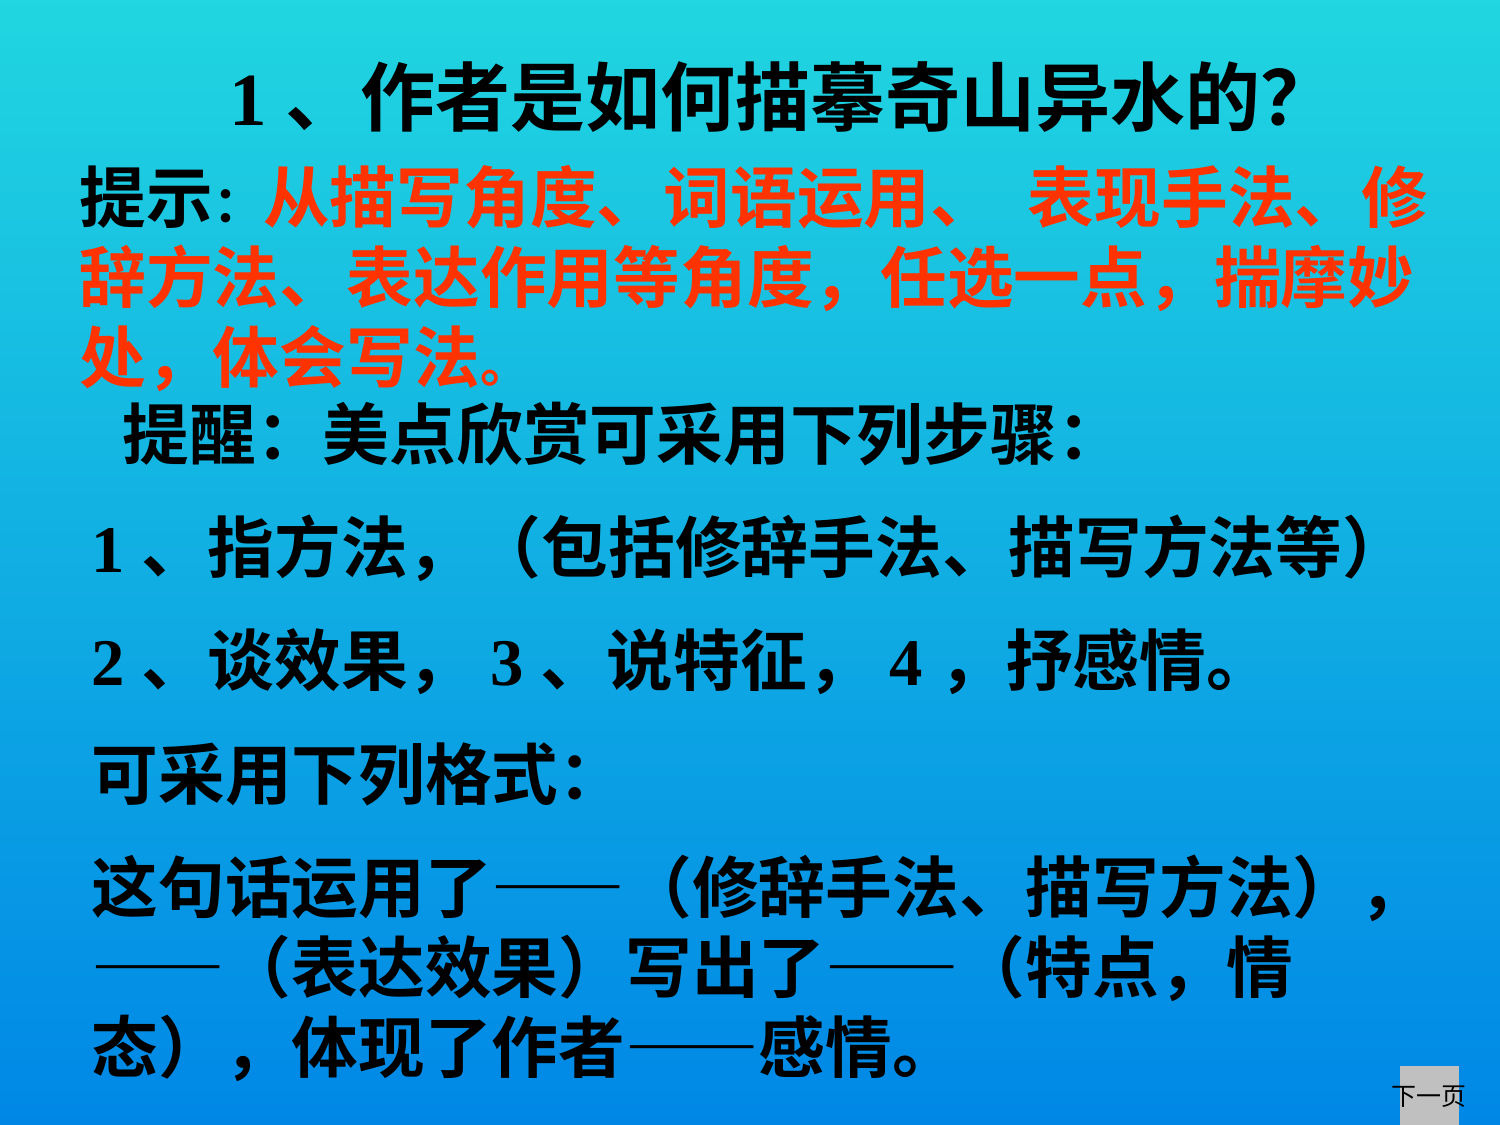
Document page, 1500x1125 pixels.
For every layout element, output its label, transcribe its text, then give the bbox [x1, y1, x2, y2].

text_box 下一页 [1399, 1065, 1459, 1125]
text_box 提醒：美点欣赏可采用下列步骤： 1、指方法，（包括修辞手法、描写方法等） 2、谈效果，3、说特征，4，抒感情。 可采用下列格式： 这句话运用了——（修辞手法、描写方法），——（表达效果）写出了——（特点，情态），体现了作者——感情。 [76, 385, 1447, 1093]
text_box 1、作者是如何描摹奇山异水的？ [64, 42, 1365, 148]
text_box 提示：从描写角度、词语运用、 表现手法、修辞方法、表达作用等角度，任选一点，揣摩妙处，体会写法。 [64, 148, 1471, 404]
